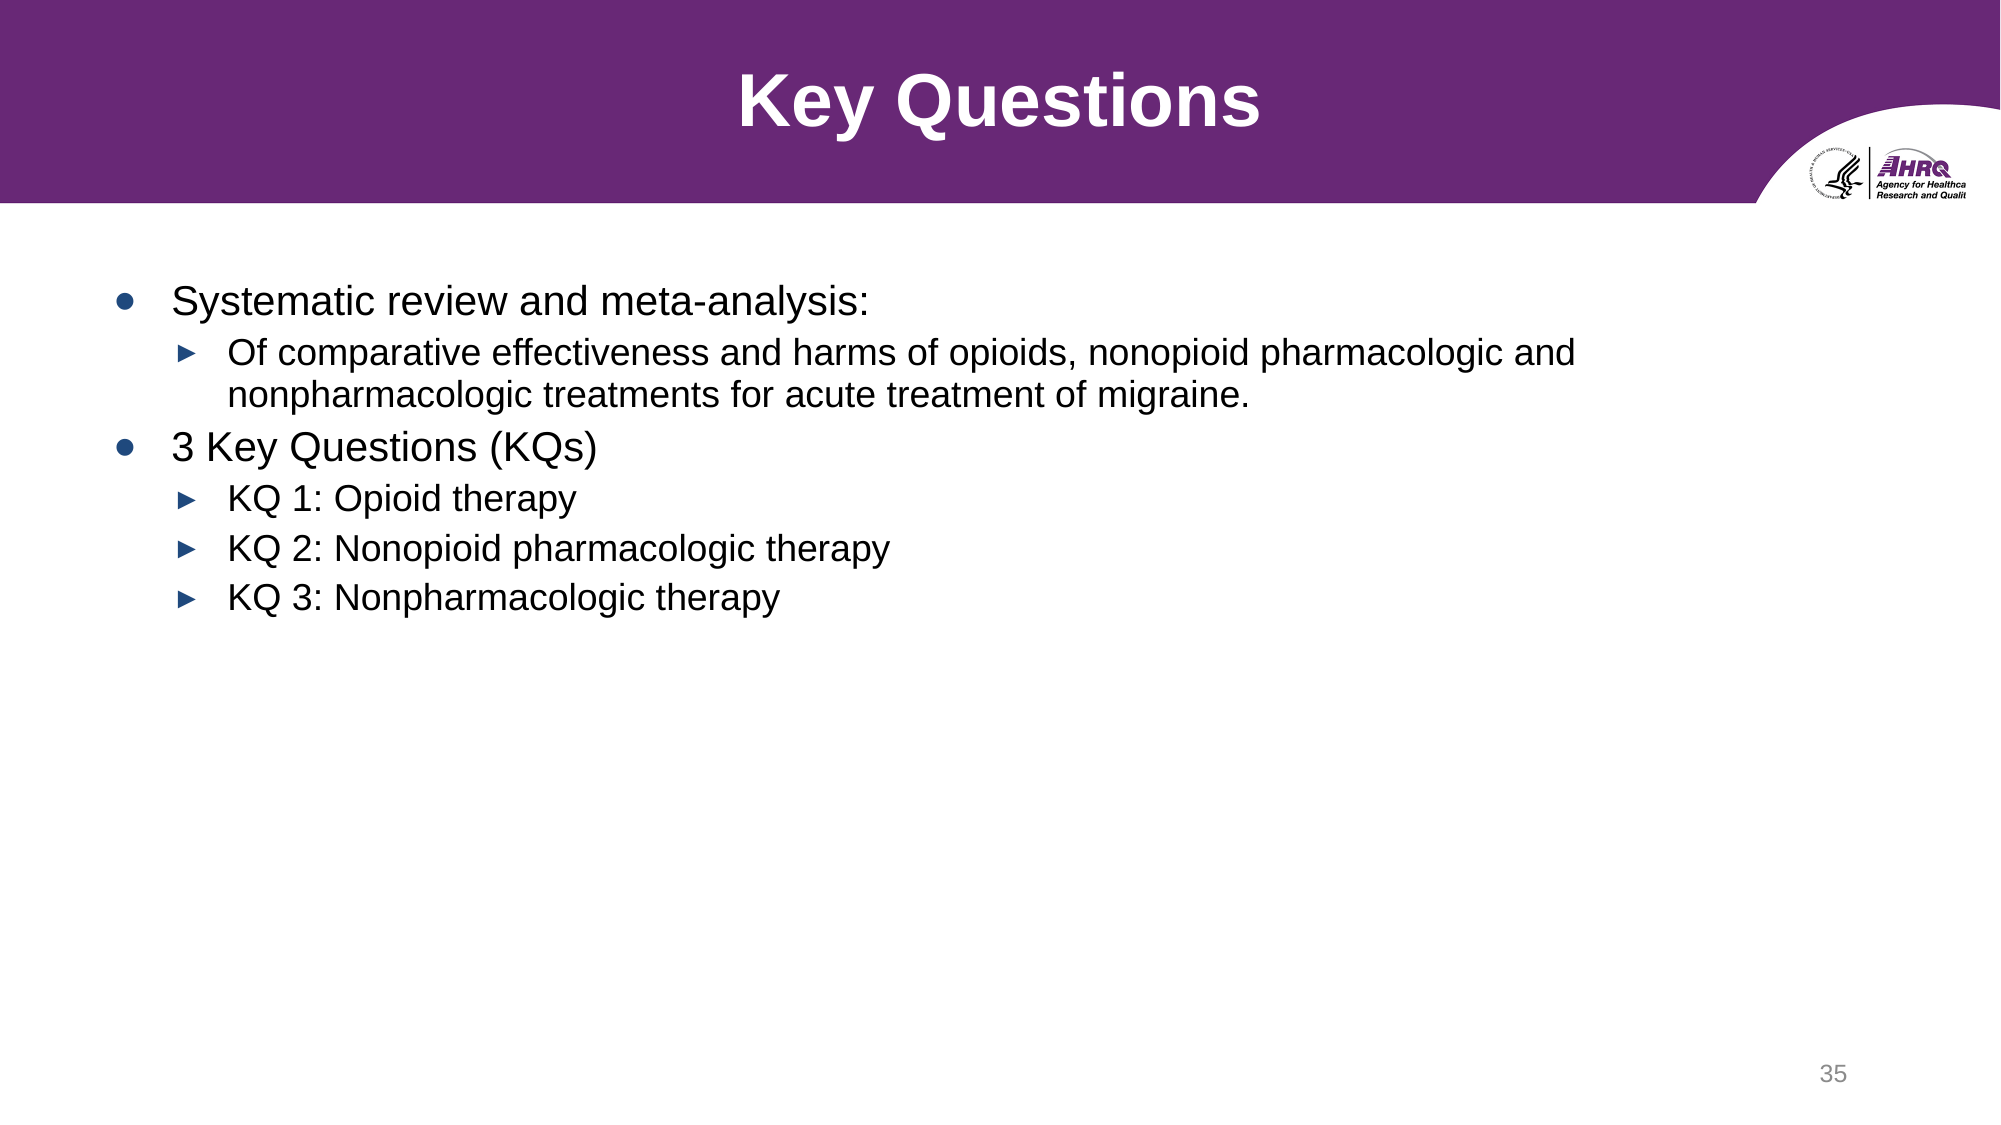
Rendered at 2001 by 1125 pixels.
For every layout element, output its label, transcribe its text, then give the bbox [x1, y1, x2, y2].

list Systematic review and meta-analysis: Of comparative effectiveness and harms of opioids, nonopioid pharmacologic and nonpharmacologic treatments for acute treatment of migraine. 3 Key Questions (KQs) KQ 1: Opioid therapy KQ 2: Nonopioid pharmacologic therapy KQ 3: Nonpharmacologic therapy [99, 270, 1900, 1013]
slide_number 35 [1412, 1042, 1863, 1103]
picture [0, 0, 2001, 1125]
title Key Questions [275, 50, 1725, 152]
